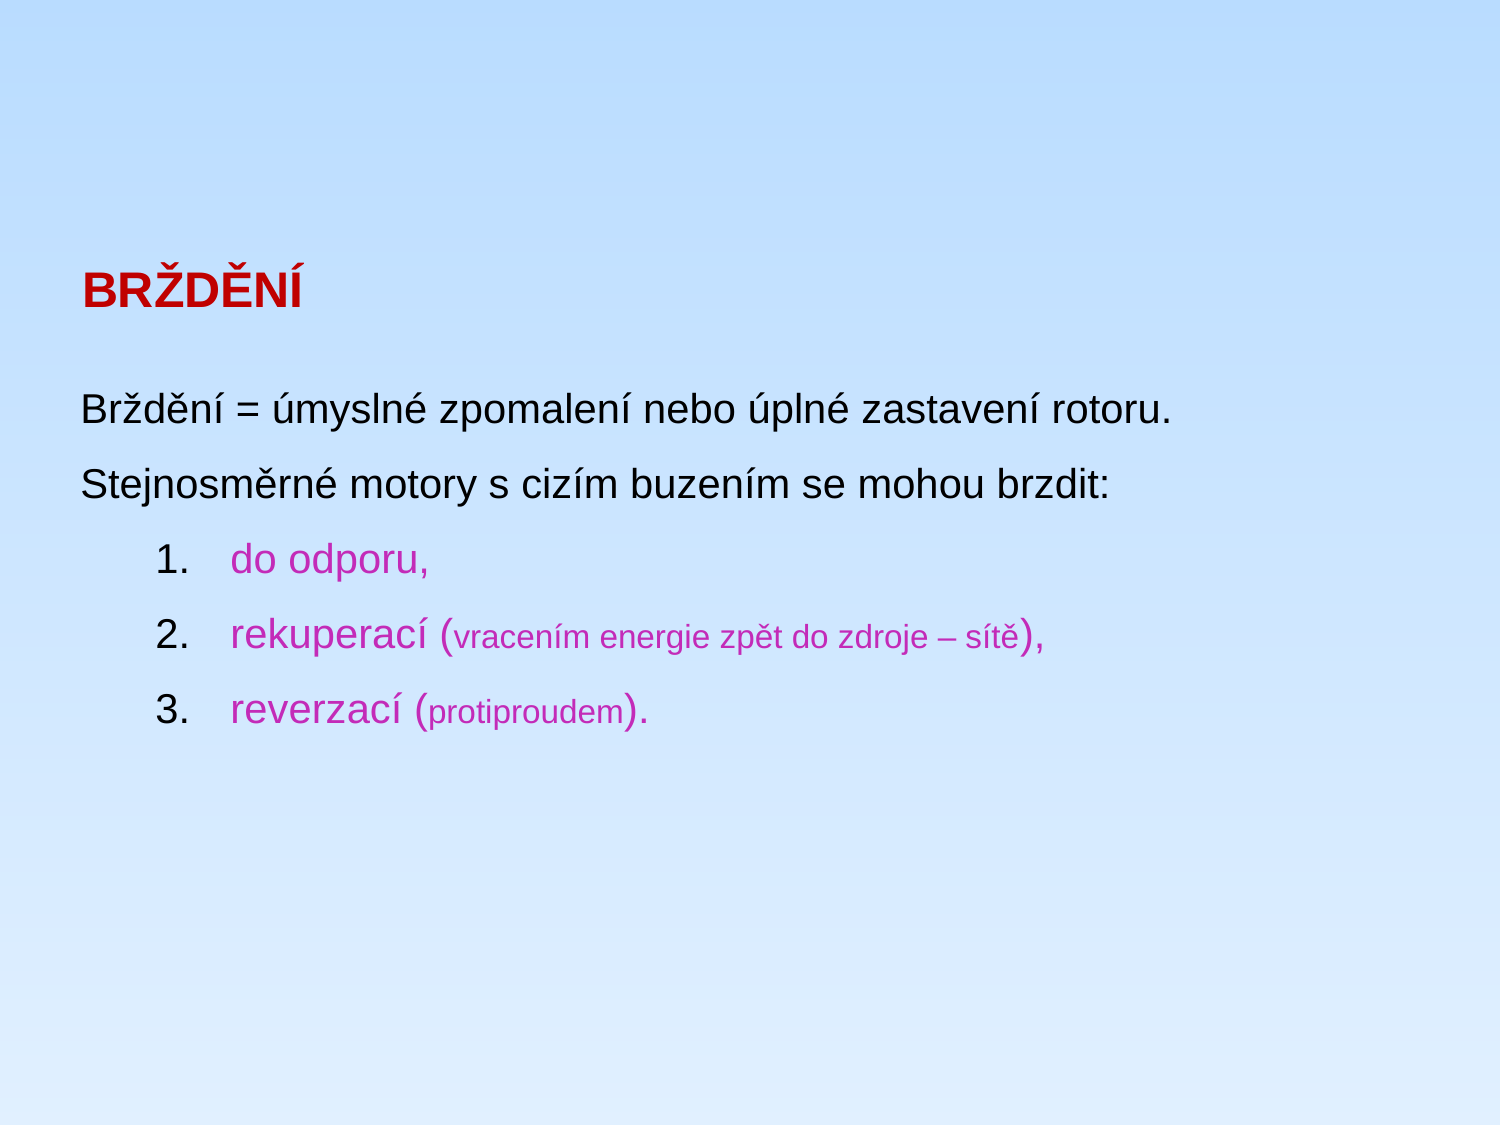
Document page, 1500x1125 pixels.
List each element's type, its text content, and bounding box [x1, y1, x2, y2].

text_box Brždění = úmyslné zpomalení nebo úplné zastavení rotoru. Stejnosměrné motory s cizím buzením se mohou brzdit: do odporu, rekuperací (vracením energie zpět do zdroje – sítě), reverzací (protiproudem). [65, 349, 1413, 890]
text_box BRŽDĚNÍ [67, 219, 1397, 325]
